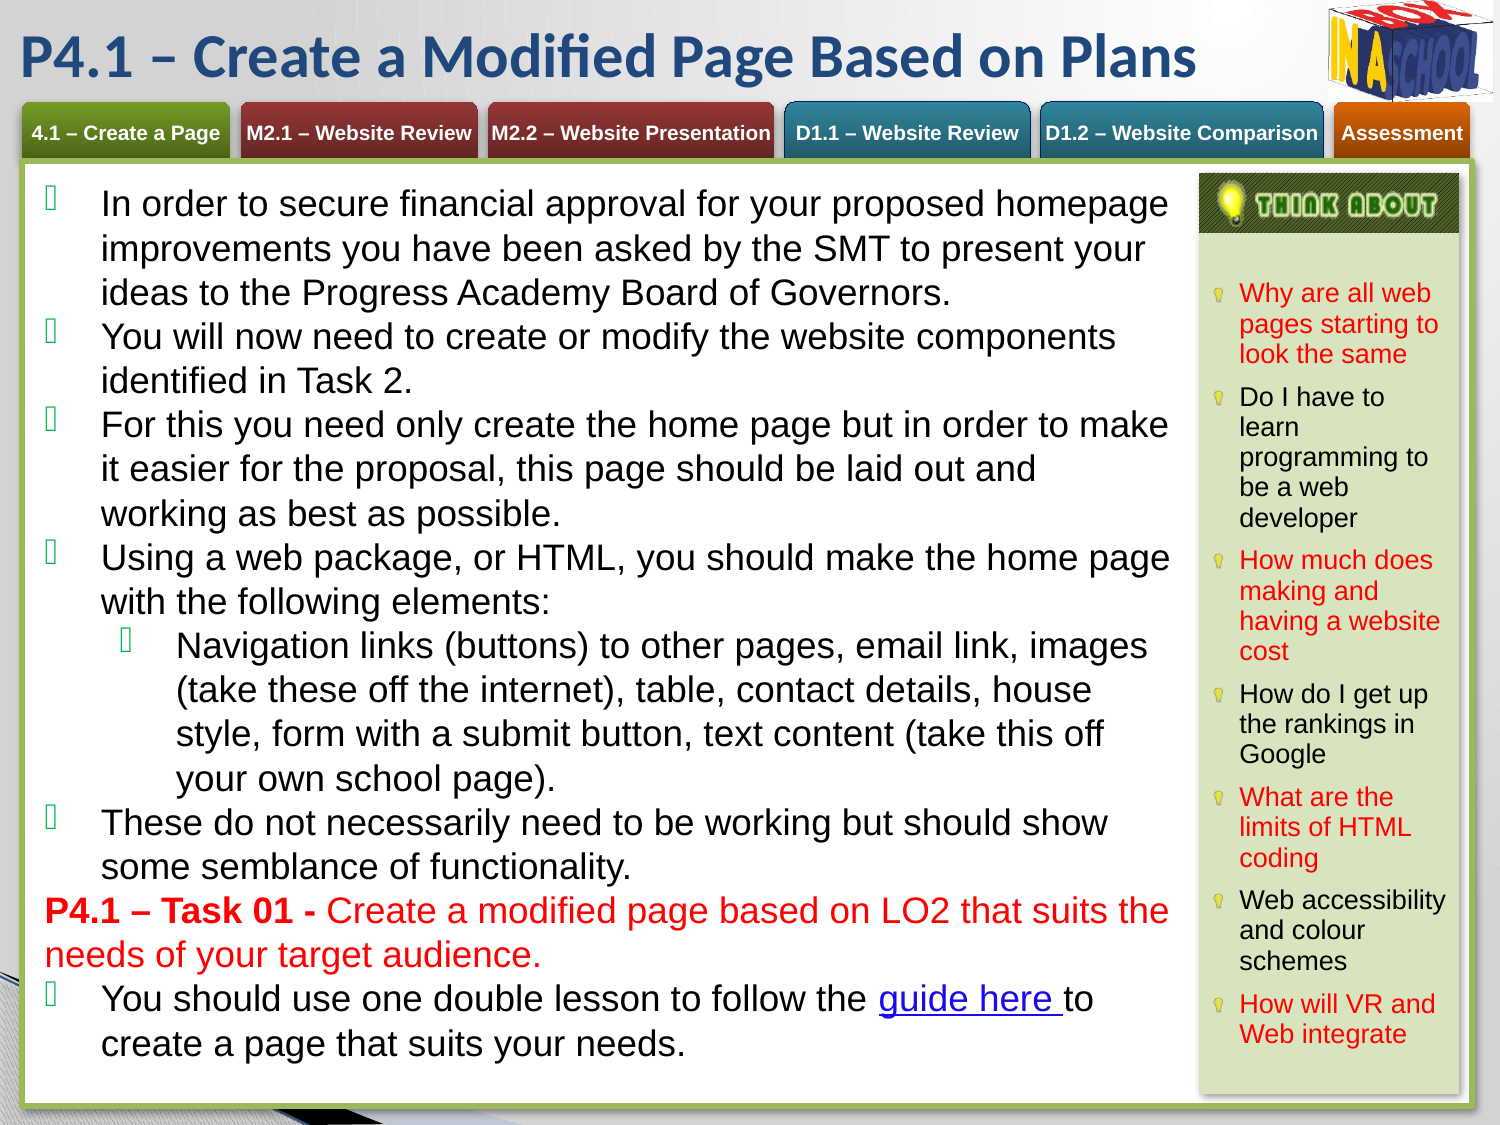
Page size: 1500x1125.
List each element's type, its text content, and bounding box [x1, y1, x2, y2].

picture [1210, 684, 1226, 704]
picture [1210, 550, 1226, 570]
picture [1210, 387, 1226, 407]
picture [1210, 994, 1226, 1014]
picture [281, 1114, 303, 1125]
picture [1216, 177, 1442, 232]
picture [1328, 0, 1494, 102]
title P4.1 – Create a Modified Page Based on Plans [5, 7, 1329, 98]
picture [1210, 787, 1226, 807]
picture [1210, 284, 1226, 304]
picture [1210, 890, 1226, 910]
text_box In order to secure financial approval for your proposed homepage improvements you have been asked by the SMT to present your ideas to the Progress Academy Board of Governors. You will now need to create or modify the website components identified in Task 2. For this you need only create the home page but in order to make it easier for the proposal, this page should be laid out and working as best as possible. Using a web package, or HTML, you should make the home page with the following elements: Navigation links (buttons) to other pages, email link, images (take these off the internet), table, contact details, house style, form with a submit button, text content (take this off your own school page). These do not necessarily need to be working but should show some semblance of functionality. P4.1 – Task 01 - Create a modified page based on LO2 that suits the needs of your target audience. You should use one double lesson to follow the guide here to create a page that suits your needs. [29, 172, 1187, 1071]
table_cell Why are all web pages starting to look the same Do I have to learn programming to be a web developer How much does making and having a website cost How do I get up the rankings in Google What are the limits of HTML coding Web accessibility and colour schemes How will VR and Web integrate [1199, 233, 1459, 1094]
table_header [1199, 173, 1459, 233]
